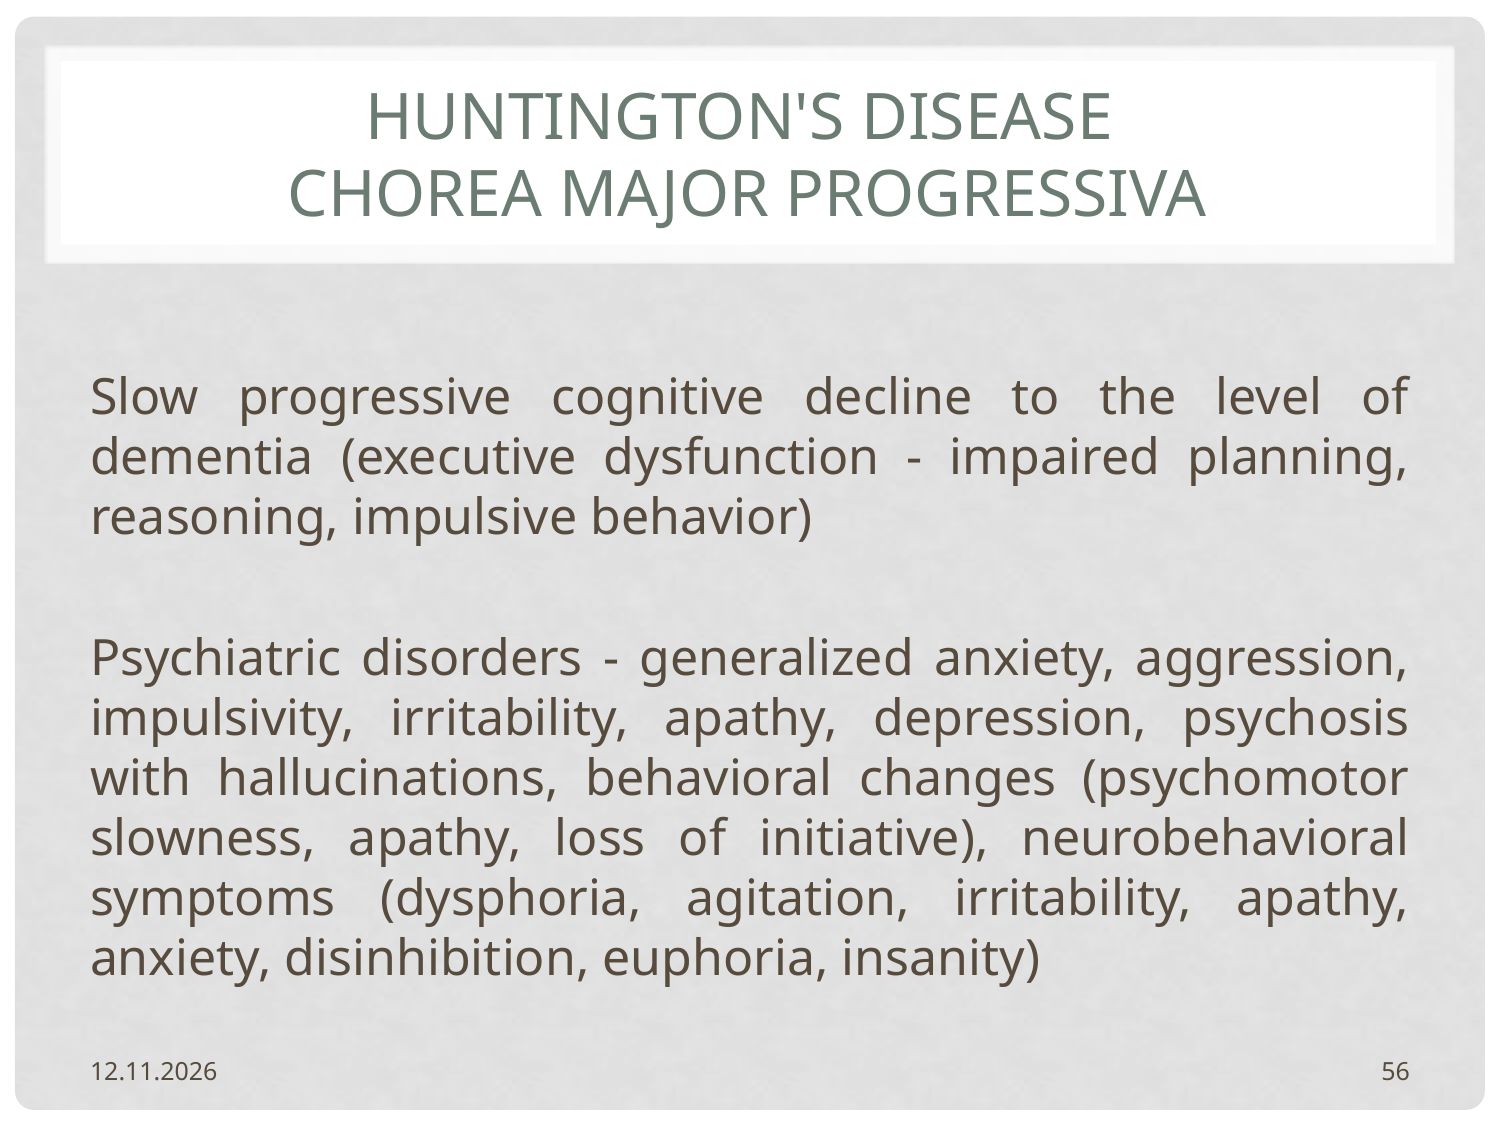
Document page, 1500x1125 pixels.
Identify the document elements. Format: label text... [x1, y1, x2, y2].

title HUNTINGTON'S DISEASE Chorea major progressiva [69, 66, 1425, 238]
list Slow progressive cognitive decline to the level of dementia (executive dysfunction - impaired planning, reasoning, impulsive behavior) Psychiatric disorders - generalized anxiety, aggression, impulsivity, irritability, apathy, depression, psychosis with hallucinations, behavioral changes (psychomotor slowness, apathy, loss of initiative), neurobehavioral symptoms (dysphoria, agitation, irritability, apathy, anxiety, disinhibition, euphoria, insanity) [75, 287, 1425, 1005]
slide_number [75, 1042, 425, 1103]
slide_number 56 [1074, 1042, 1425, 1103]
